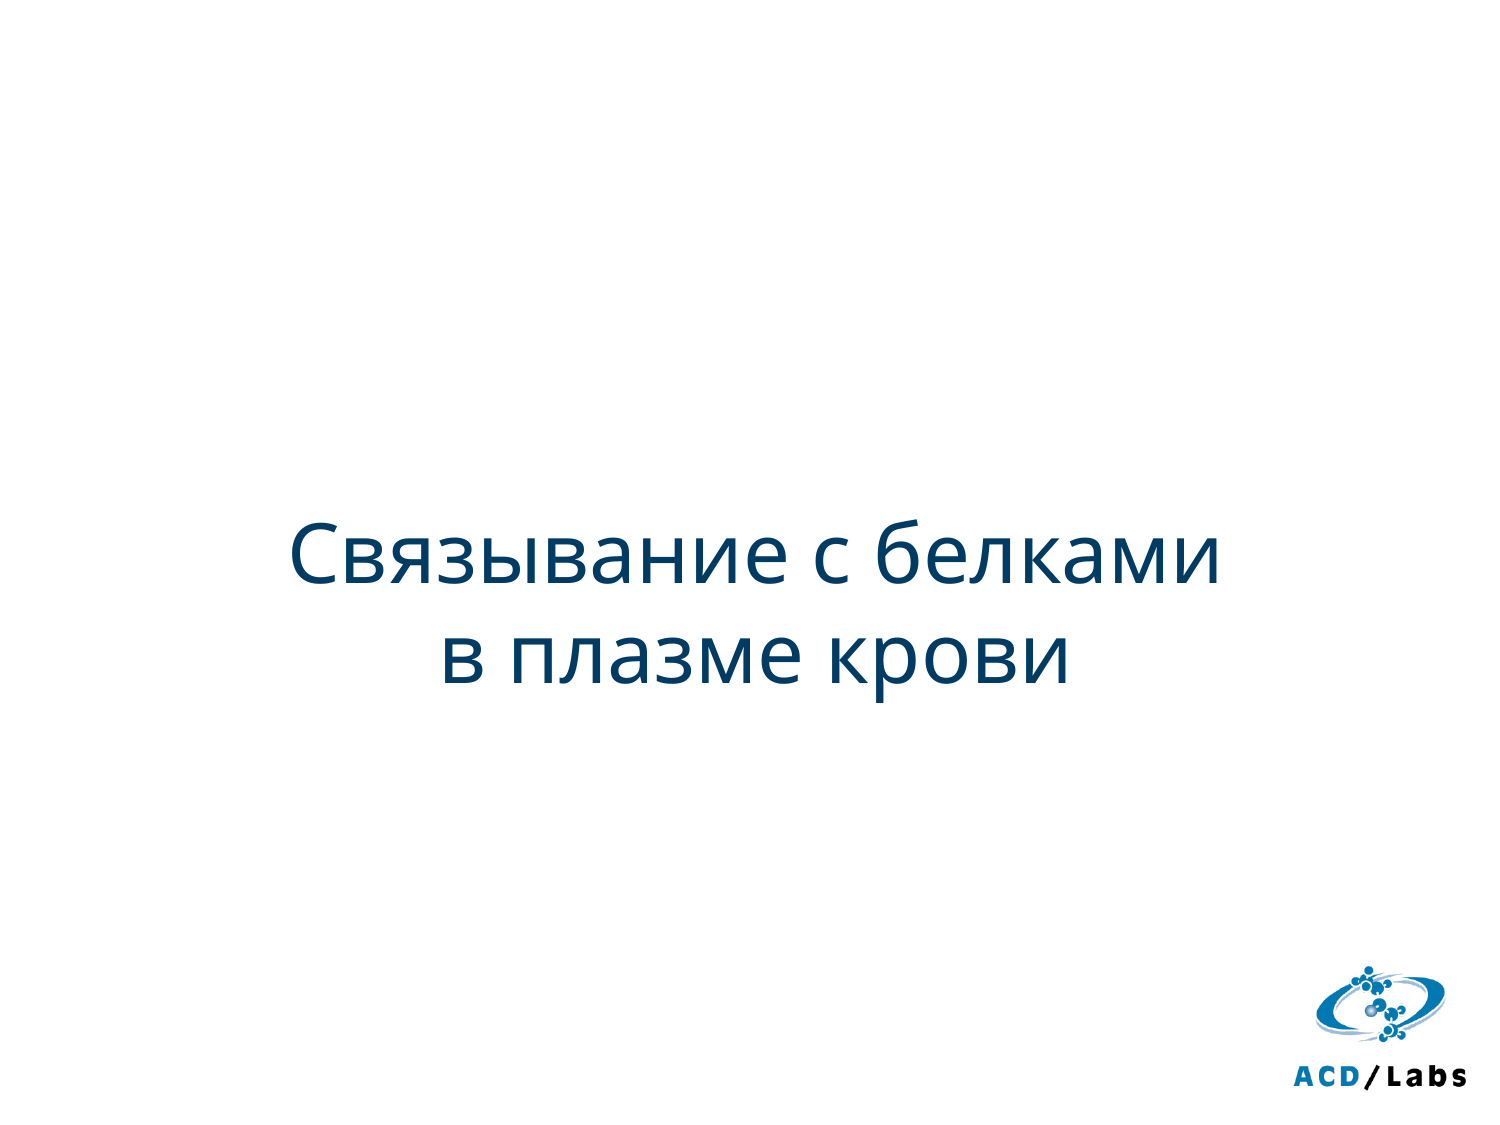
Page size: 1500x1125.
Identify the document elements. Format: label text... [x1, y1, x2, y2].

list Связывание с белками в плазме крови [118, 476, 1394, 724]
picture [1293, 964, 1471, 1101]
